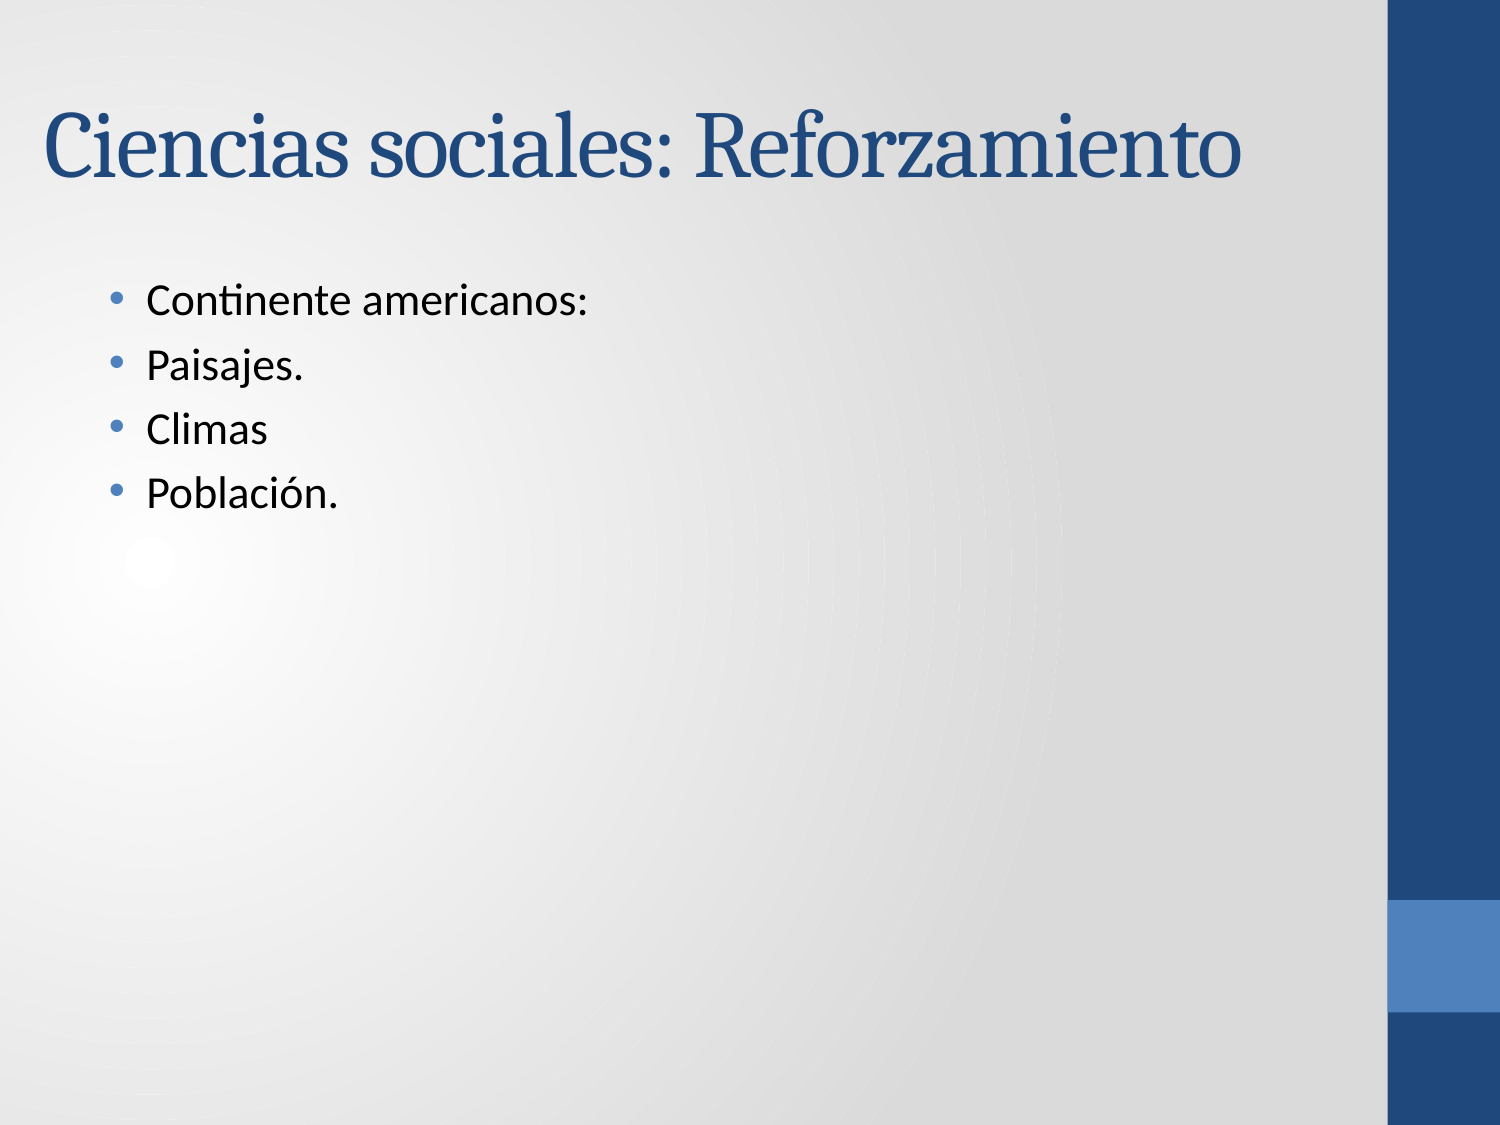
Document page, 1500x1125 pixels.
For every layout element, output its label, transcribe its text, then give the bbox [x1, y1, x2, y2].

title Ciencias sociales: Reforzamiento [29, 45, 1325, 233]
list Continente americanos: Paisajes. Climas Población. [75, 262, 1325, 1050]
